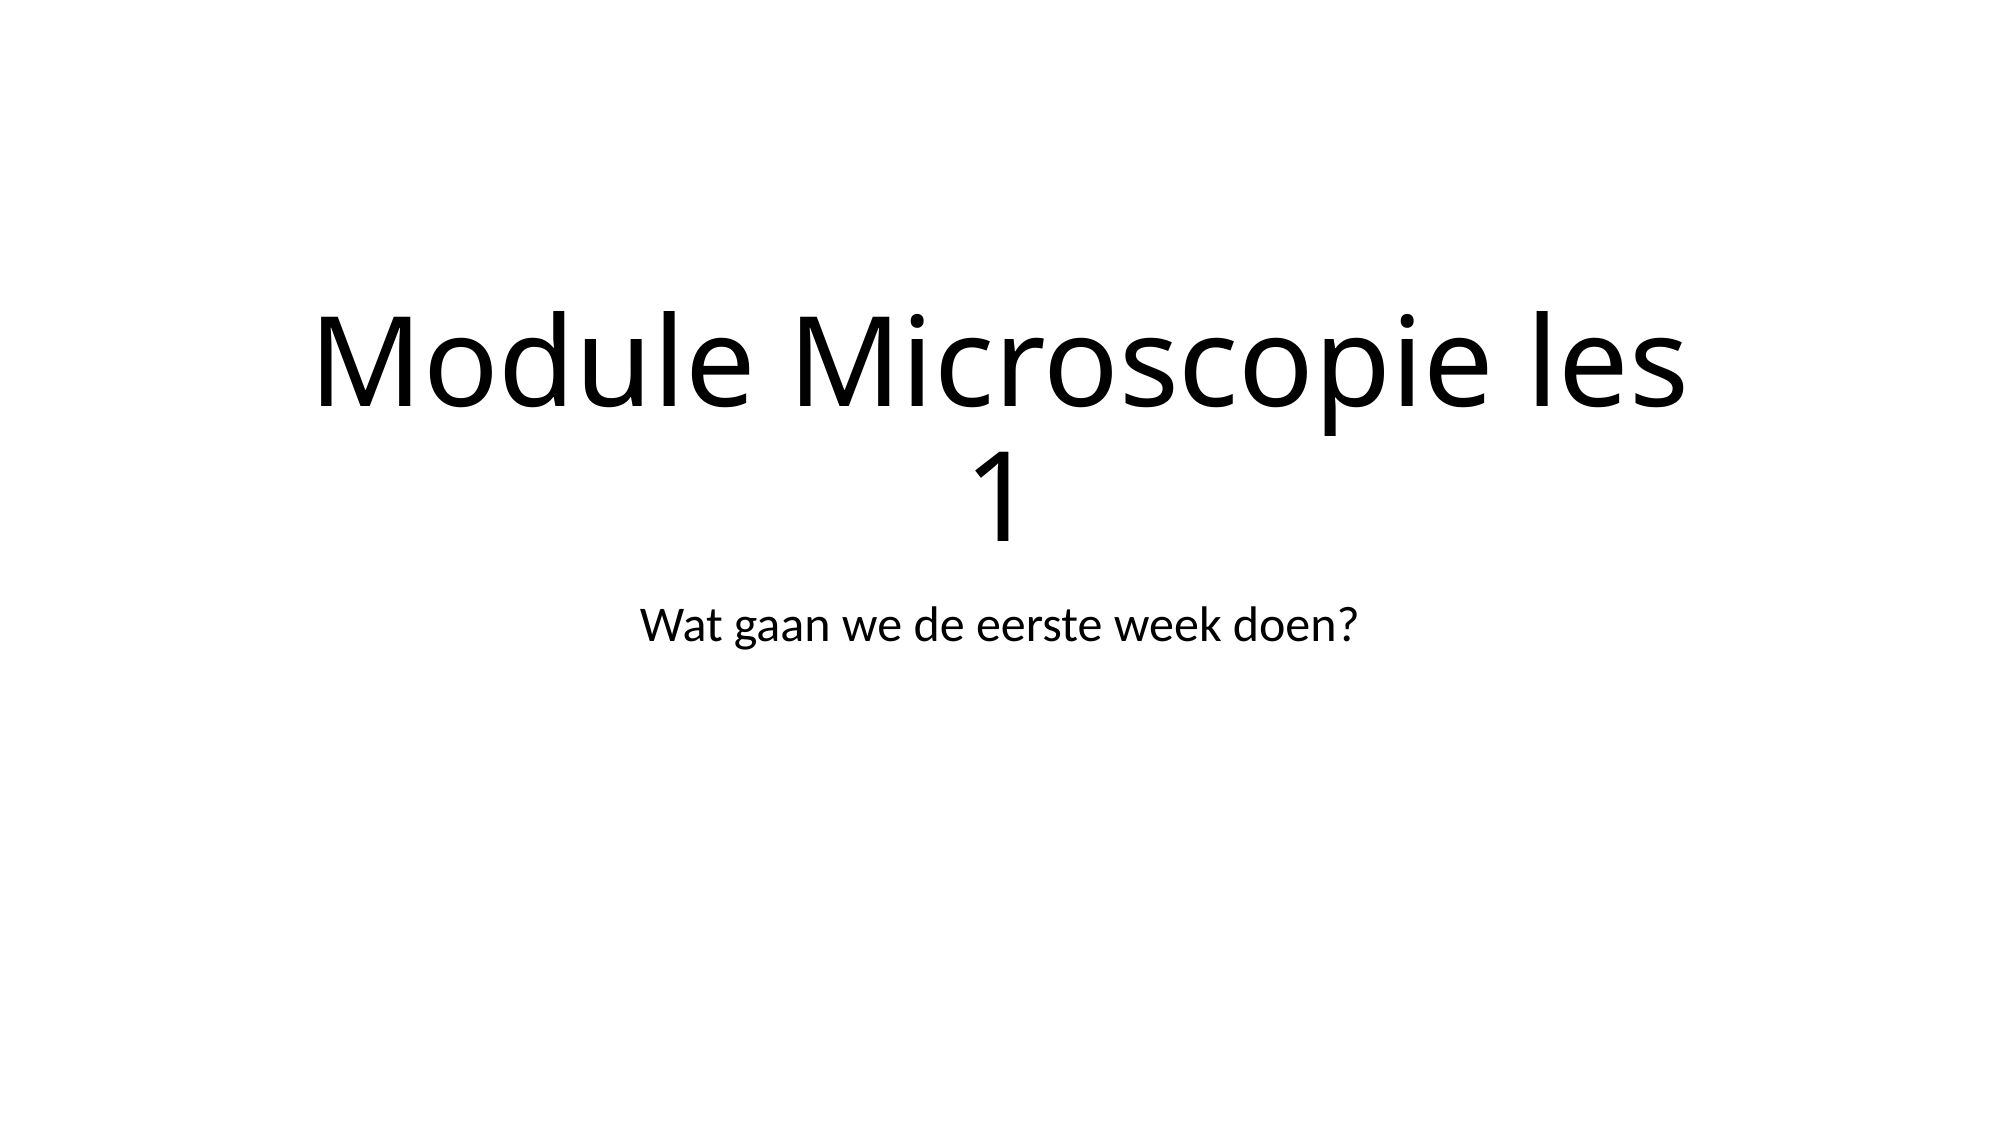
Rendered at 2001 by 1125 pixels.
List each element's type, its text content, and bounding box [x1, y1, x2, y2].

title Module Microscopie les 1 [249, 184, 1750, 576]
subtitle Wat gaan we de eerste week doen? [249, 590, 1750, 737]
